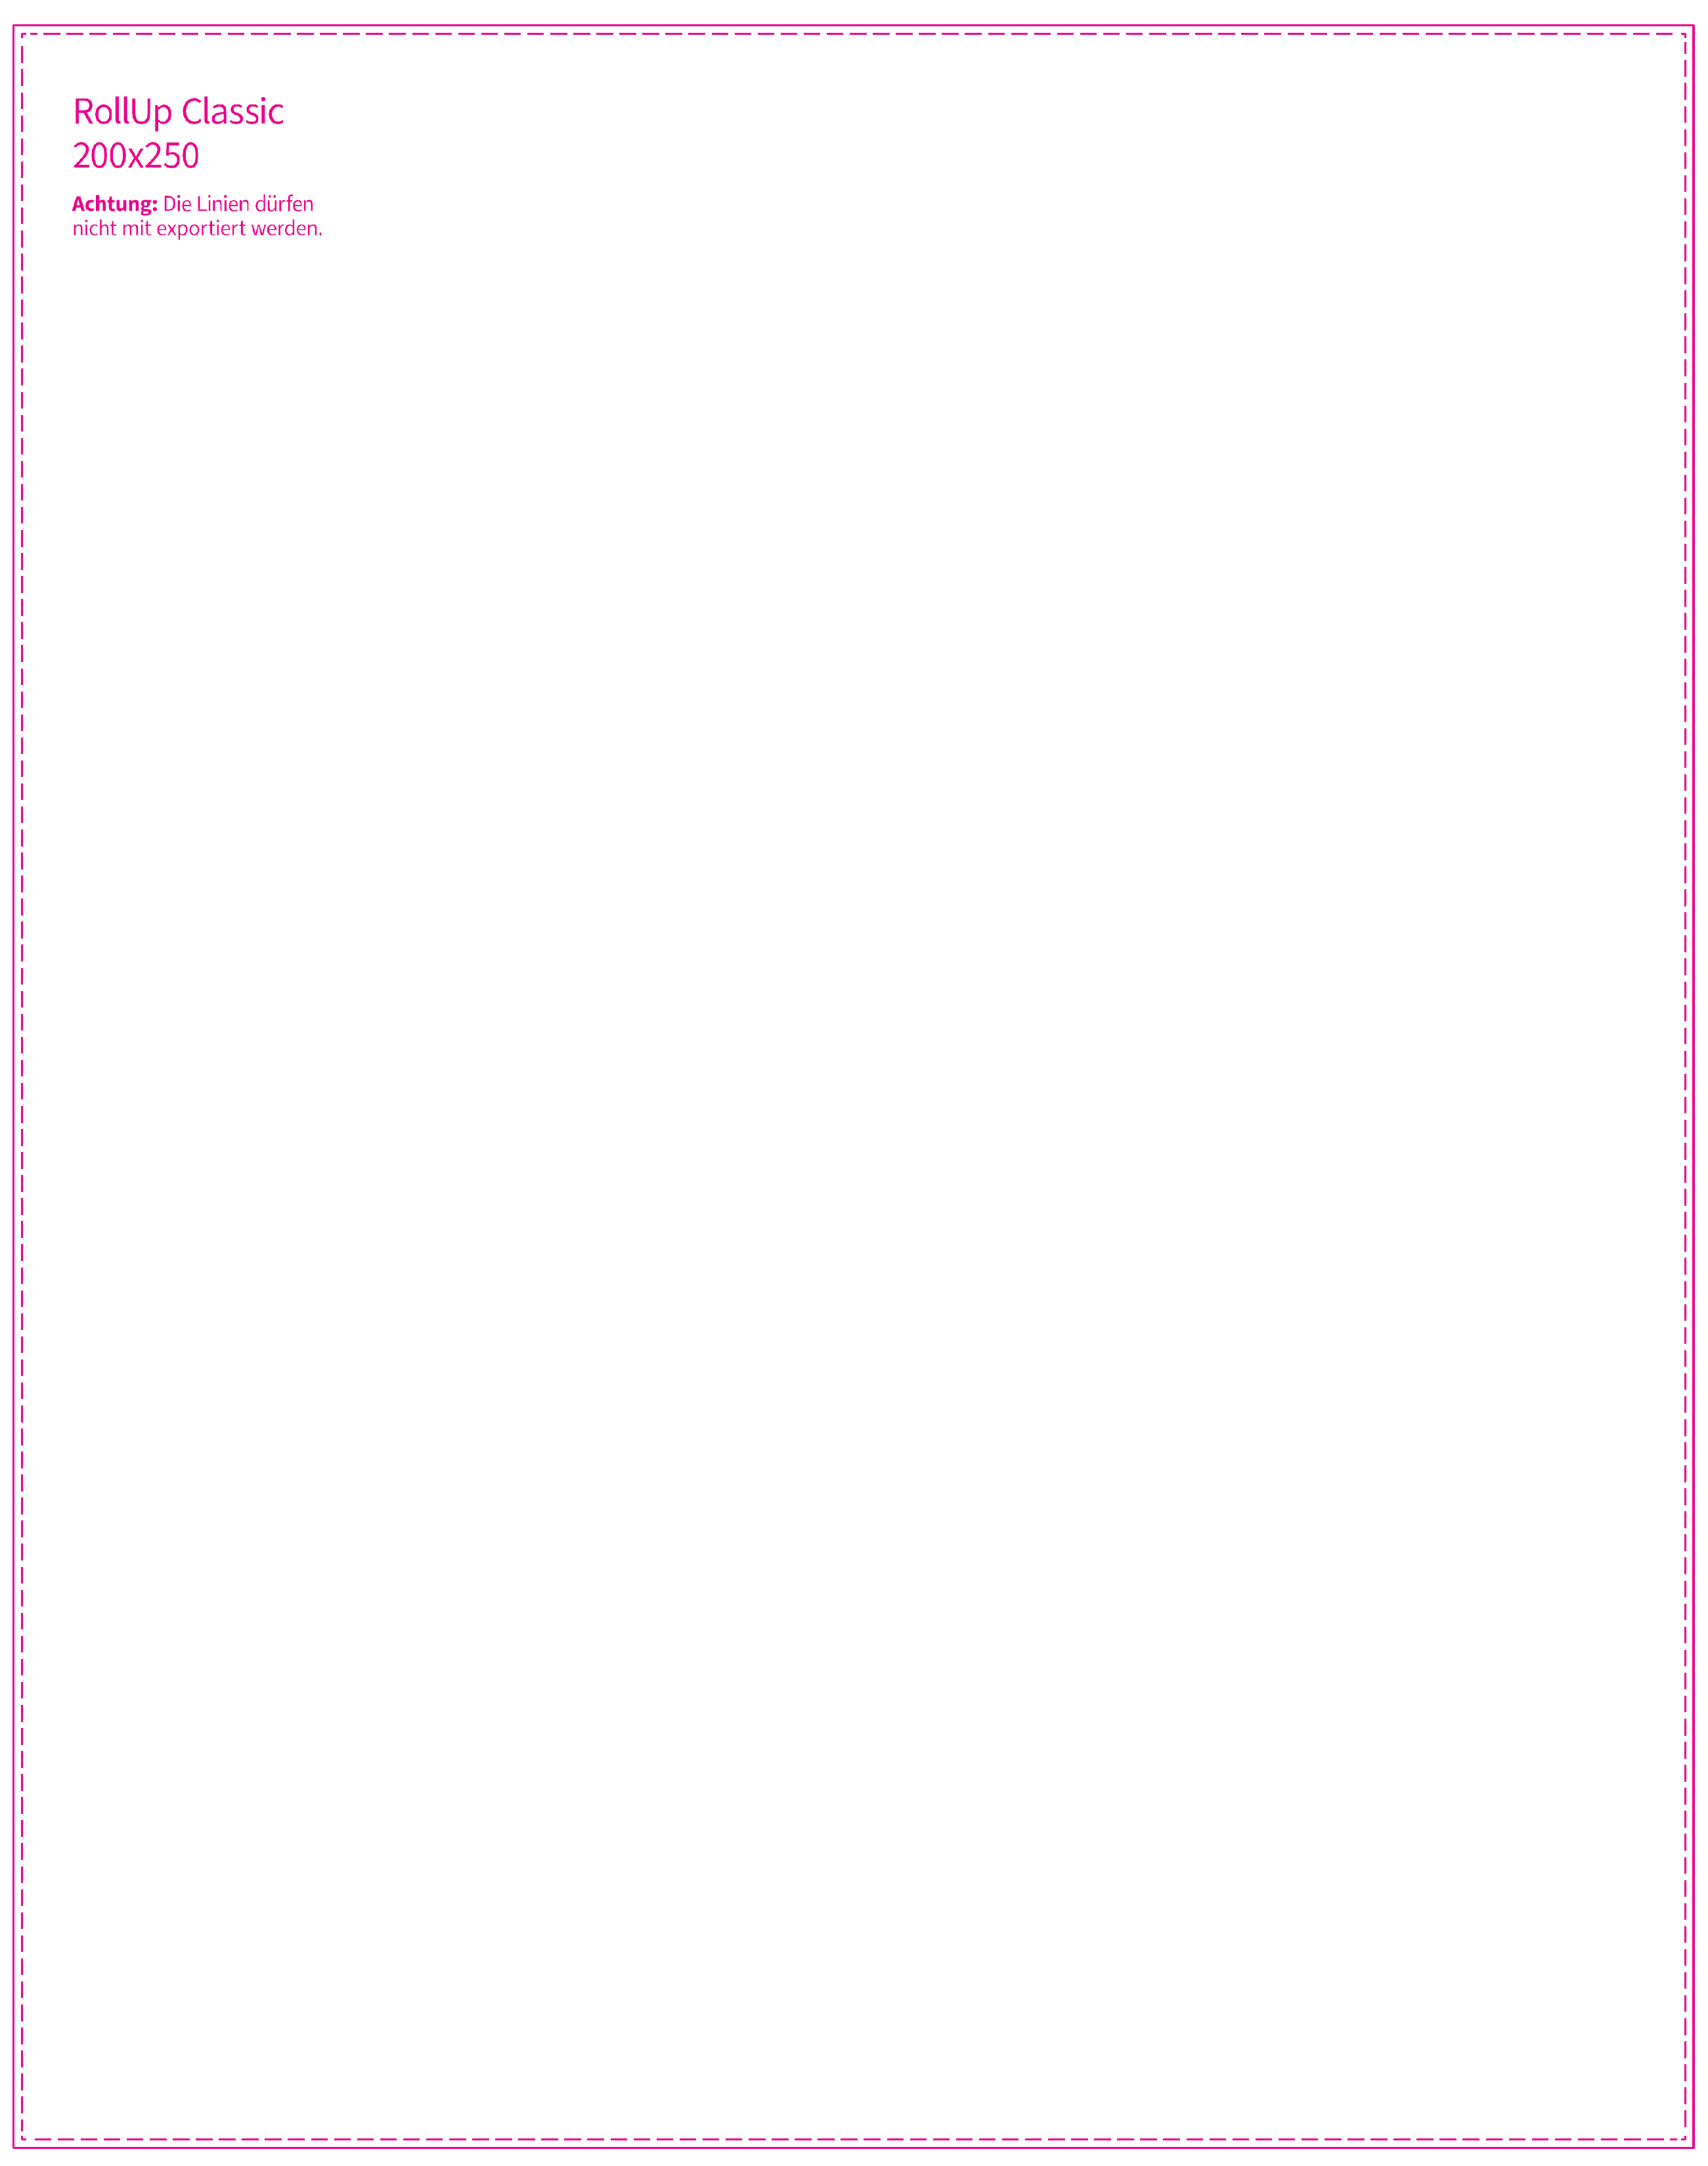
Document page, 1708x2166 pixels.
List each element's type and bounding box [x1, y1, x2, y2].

picture [145, 142, 162, 167]
picture [229, 104, 259, 124]
picture [74, 142, 90, 167]
picture [183, 142, 198, 168]
picture [110, 142, 144, 168]
picture [155, 104, 171, 131]
picture [132, 99, 150, 124]
picture [91, 142, 107, 168]
picture [164, 143, 180, 168]
picture [72, 194, 322, 240]
picture [269, 104, 284, 124]
picture [183, 98, 202, 124]
picture [211, 104, 227, 124]
picture [76, 99, 112, 124]
